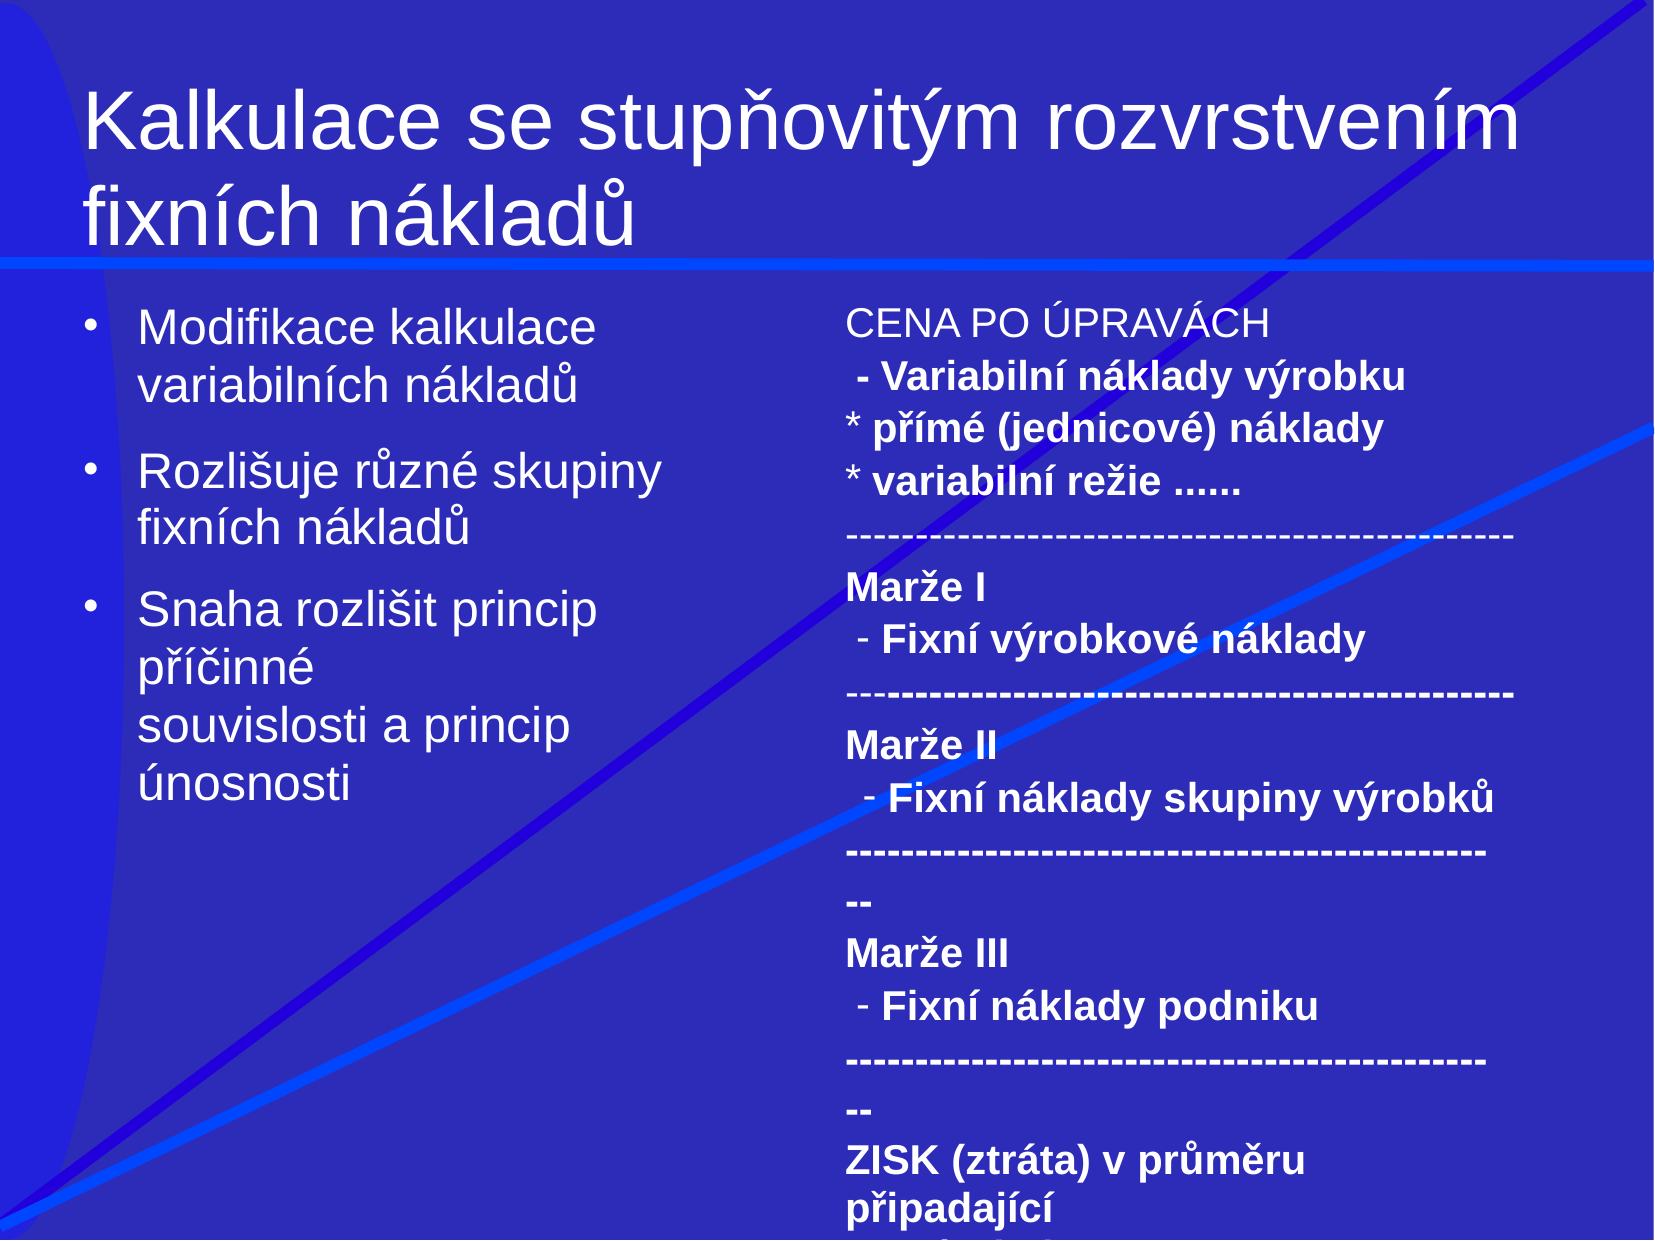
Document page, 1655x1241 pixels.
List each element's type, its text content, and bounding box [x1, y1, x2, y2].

text_box Modifikace kalkulace variabilních nákladů Rozlišuje různé skupiny fixních nákladů Snaha rozlišit princip příčinné souvislosti a princip únosnosti [80, 296, 802, 810]
title Kalkulace se stupňovitým rozvrstvením fixních nákladů [80, 69, 1574, 277]
list CENA PO ÚPRAVÁCH - Variabilní náklady výrobku přímé (jednicové) náklady variabilní režie ...... ------------------------------------------------ Marže I Fixní výrobkové náklady ------------------------------------------------ Marže II Fixní náklady skupiny výrobků ------------------------------------------------ Marže III Fixní náklady podniku ------------------------------------------------ ZISK (ztráta) v průměru připadající na výrobek [842, 295, 1527, 1241]
